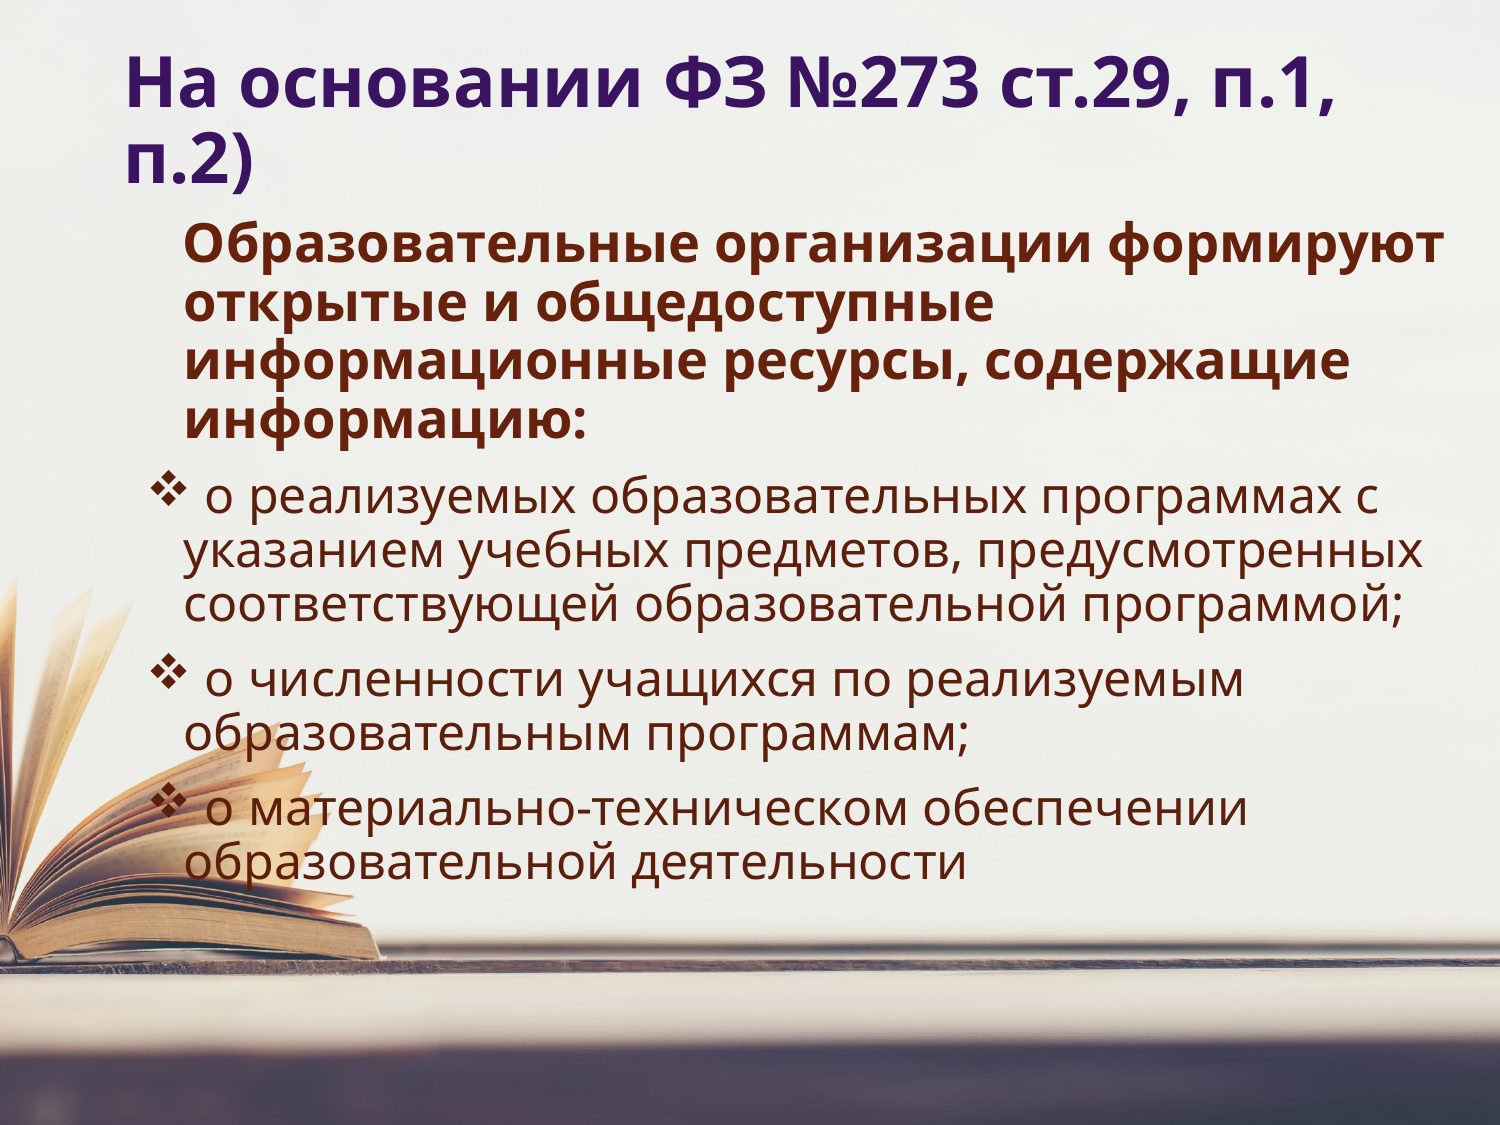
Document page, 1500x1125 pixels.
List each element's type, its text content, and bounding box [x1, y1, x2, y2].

title На основании ФЗ №273 ст.29, п.1, п.2) [108, 36, 1500, 209]
list Образовательные организации формируют открытые и общедоступные информационные ресурсы, содержащие информацию: о реализуемых образовательных программах с указанием учебных предметов, предусмотренных соответствующей образовательной программой; о численности учащихся по реализуемым образовательным программам; о материально-техническом обеспечении образовательной деятельности [131, 208, 1465, 1014]
picture [0, 0, 1500, 1125]
